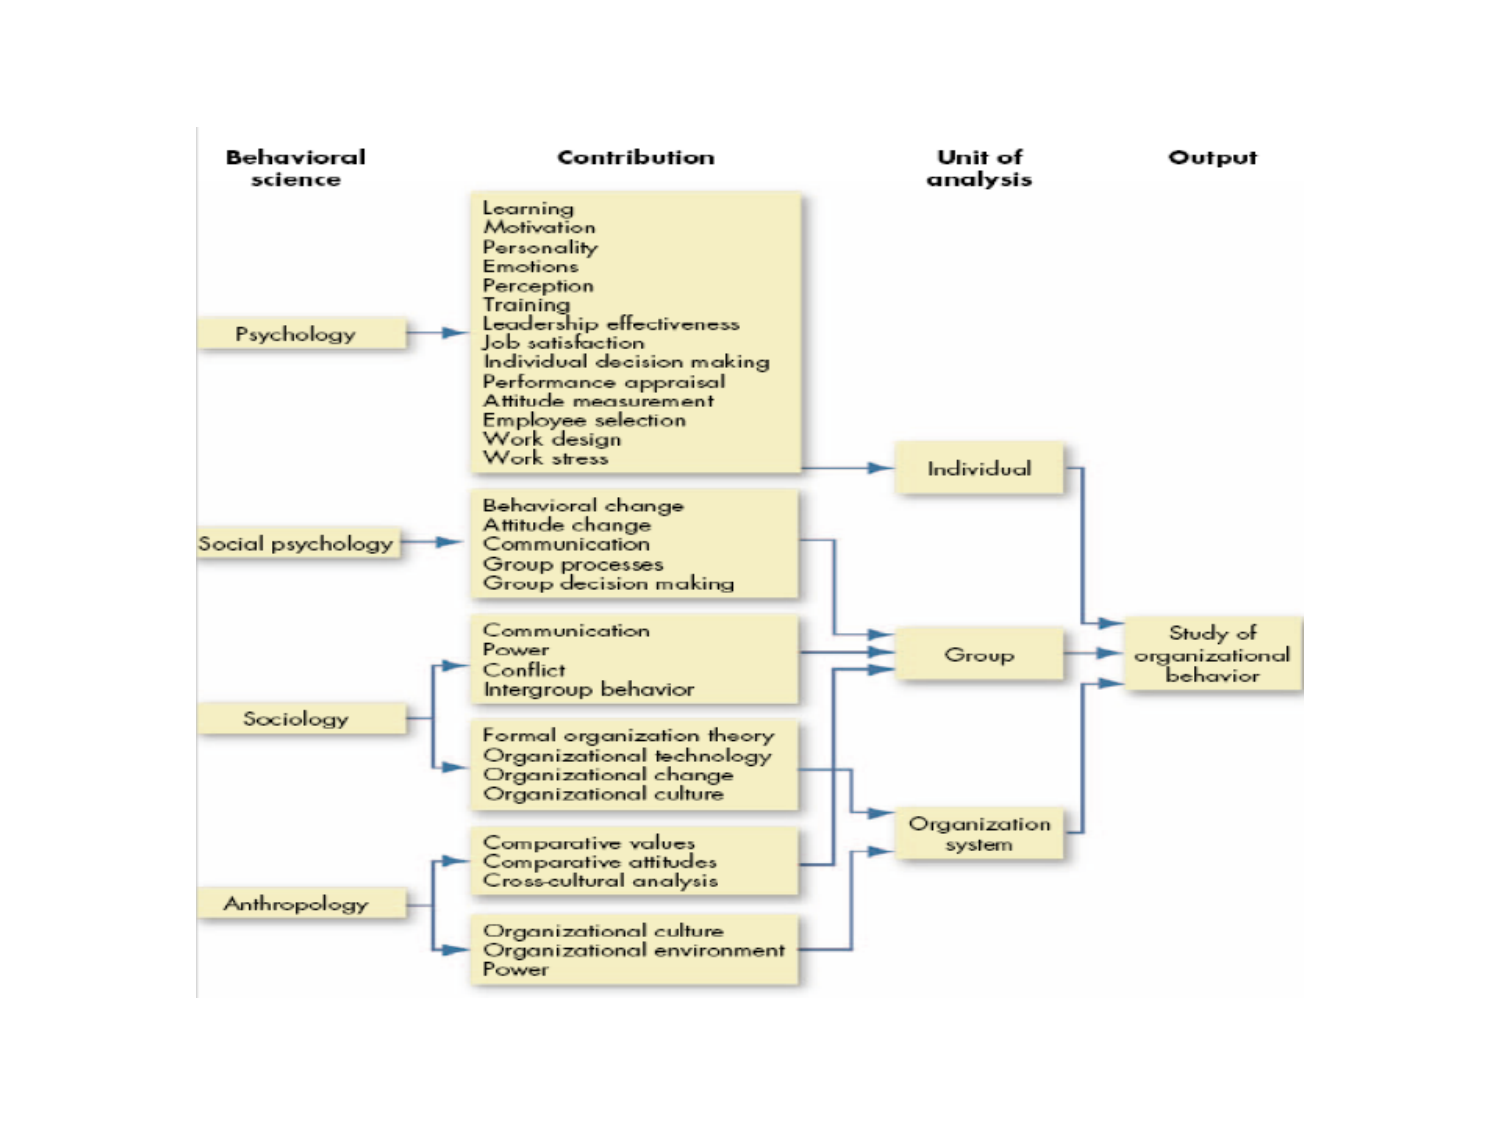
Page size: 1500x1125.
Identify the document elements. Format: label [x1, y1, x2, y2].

picture [195, 127, 1305, 998]
